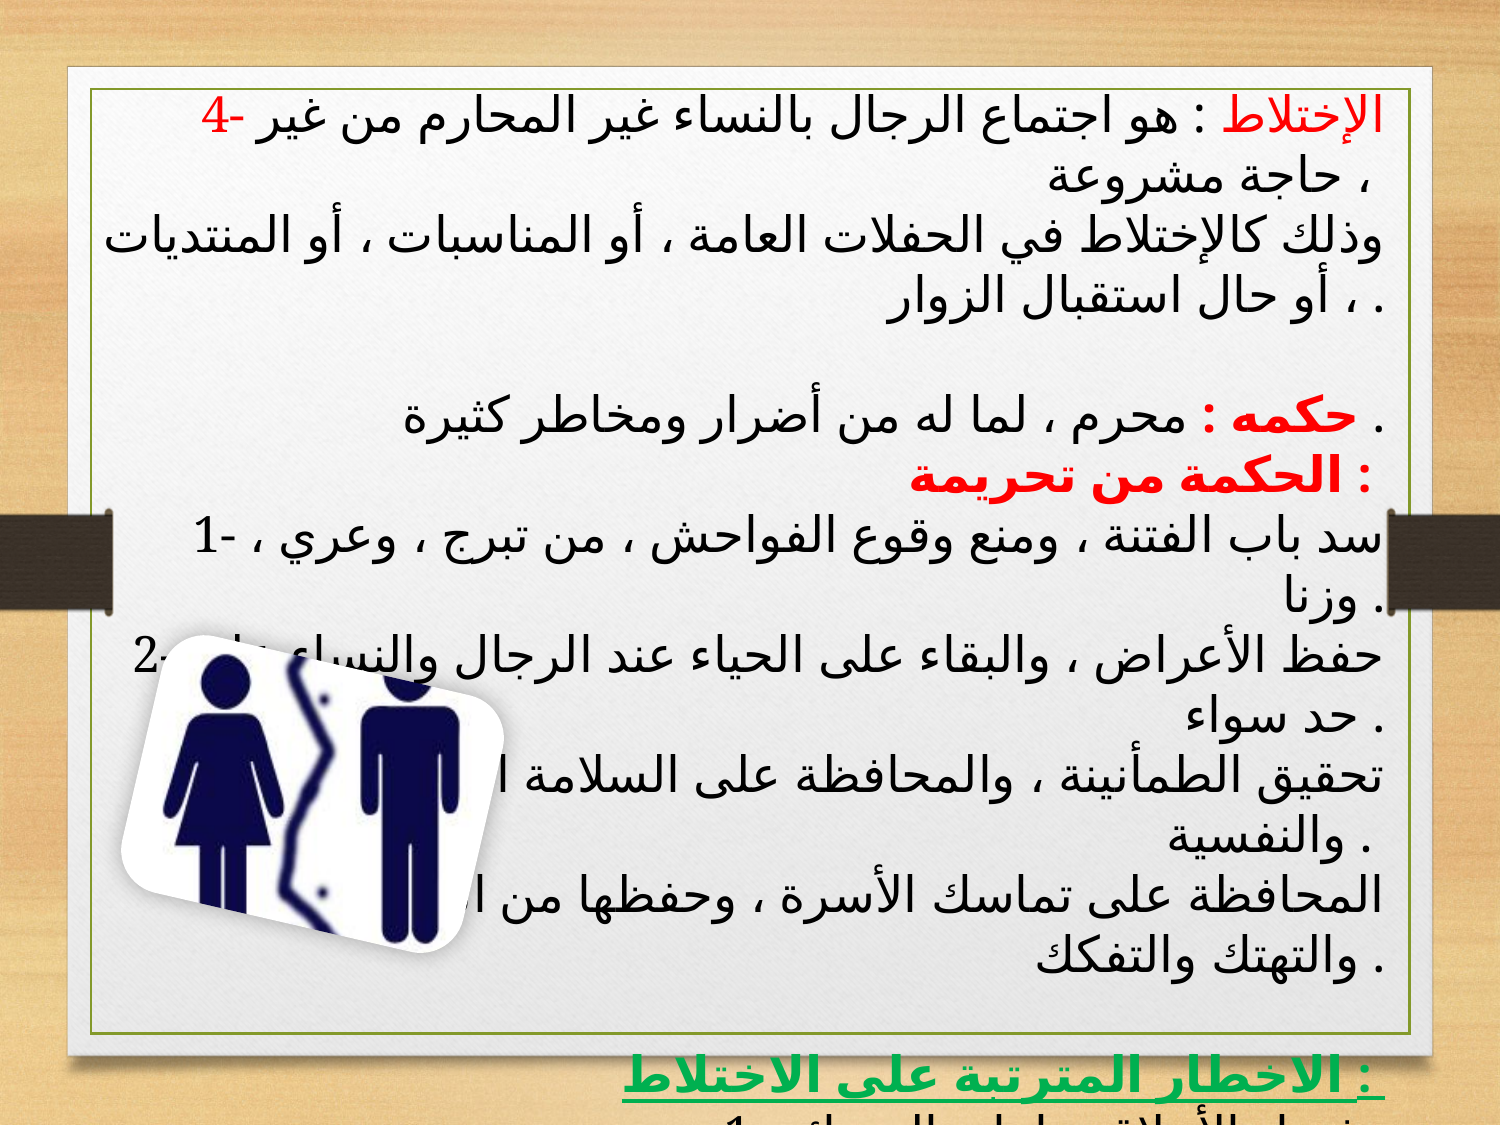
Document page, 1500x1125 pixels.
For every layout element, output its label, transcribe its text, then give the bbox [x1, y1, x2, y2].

picture [0, 0, 1500, 1125]
text_box 4- الإختلاط : هو اجتماع الرجال بالنساء غير المحارم من غير حاجة مشروعة ، وذلك كالإختلاط في الحفلات العامة ، أو المناسبات ، أو المنتديات ، أو حال استقبال الزوار . حكمه : محرم ، لما له من أضرار ومخاطر كثيرة . الحكمة من تحريمة : 1- سد باب الفتنة ، ومنع وقوع الفواحش ، من تبرج ، وعري ، وزنا . 2- حفظ الأعراض ، والبقاء على الحياء عند الرجال والنساء على حد سواء . 3- تحقيق الطمأنينة ، والمحافظة على السلامة العقلية والنفسية . 4- المحافظة على تماسك الأسرة ، وحفظها من الشكوك ، والتهتك والتفكك . الاخطار المترتبة على الاختلاط : 1- فساد الأخلاق و إماتة الضمائر . 2- ظهور الفواحش ، من تبرج وعري ، و زنا . 3- تدمير الأسرة ، وبالتالي تفكك المجتمع وسقوطه وحلول القلق و التوتر ، والأمراض النفسية والعصبية . [87, 74, 1400, 1125]
picture [121, 635, 504, 953]
